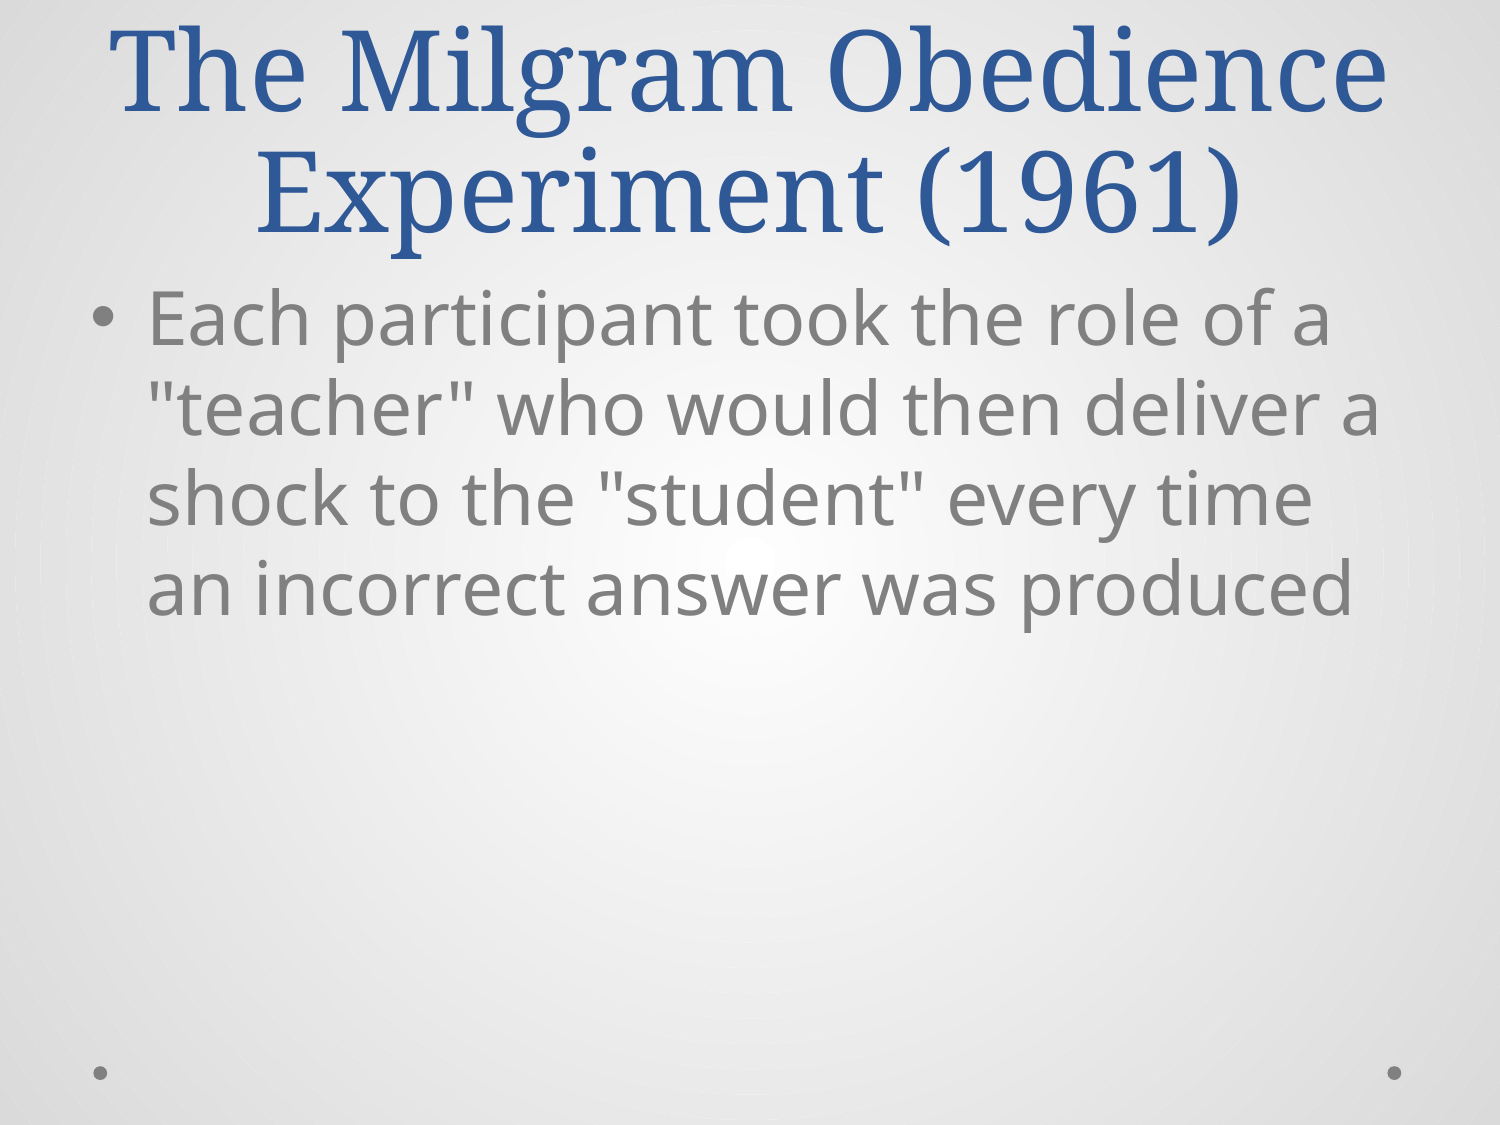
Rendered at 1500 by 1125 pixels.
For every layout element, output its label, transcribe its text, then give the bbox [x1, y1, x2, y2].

title The Milgram Obedience Experiment (1961) [75, 0, 1425, 262]
list Each participant took the role of a "teacher" who would then deliver a shock to the "student" every time an incorrect answer was produced [75, 262, 1425, 1005]
